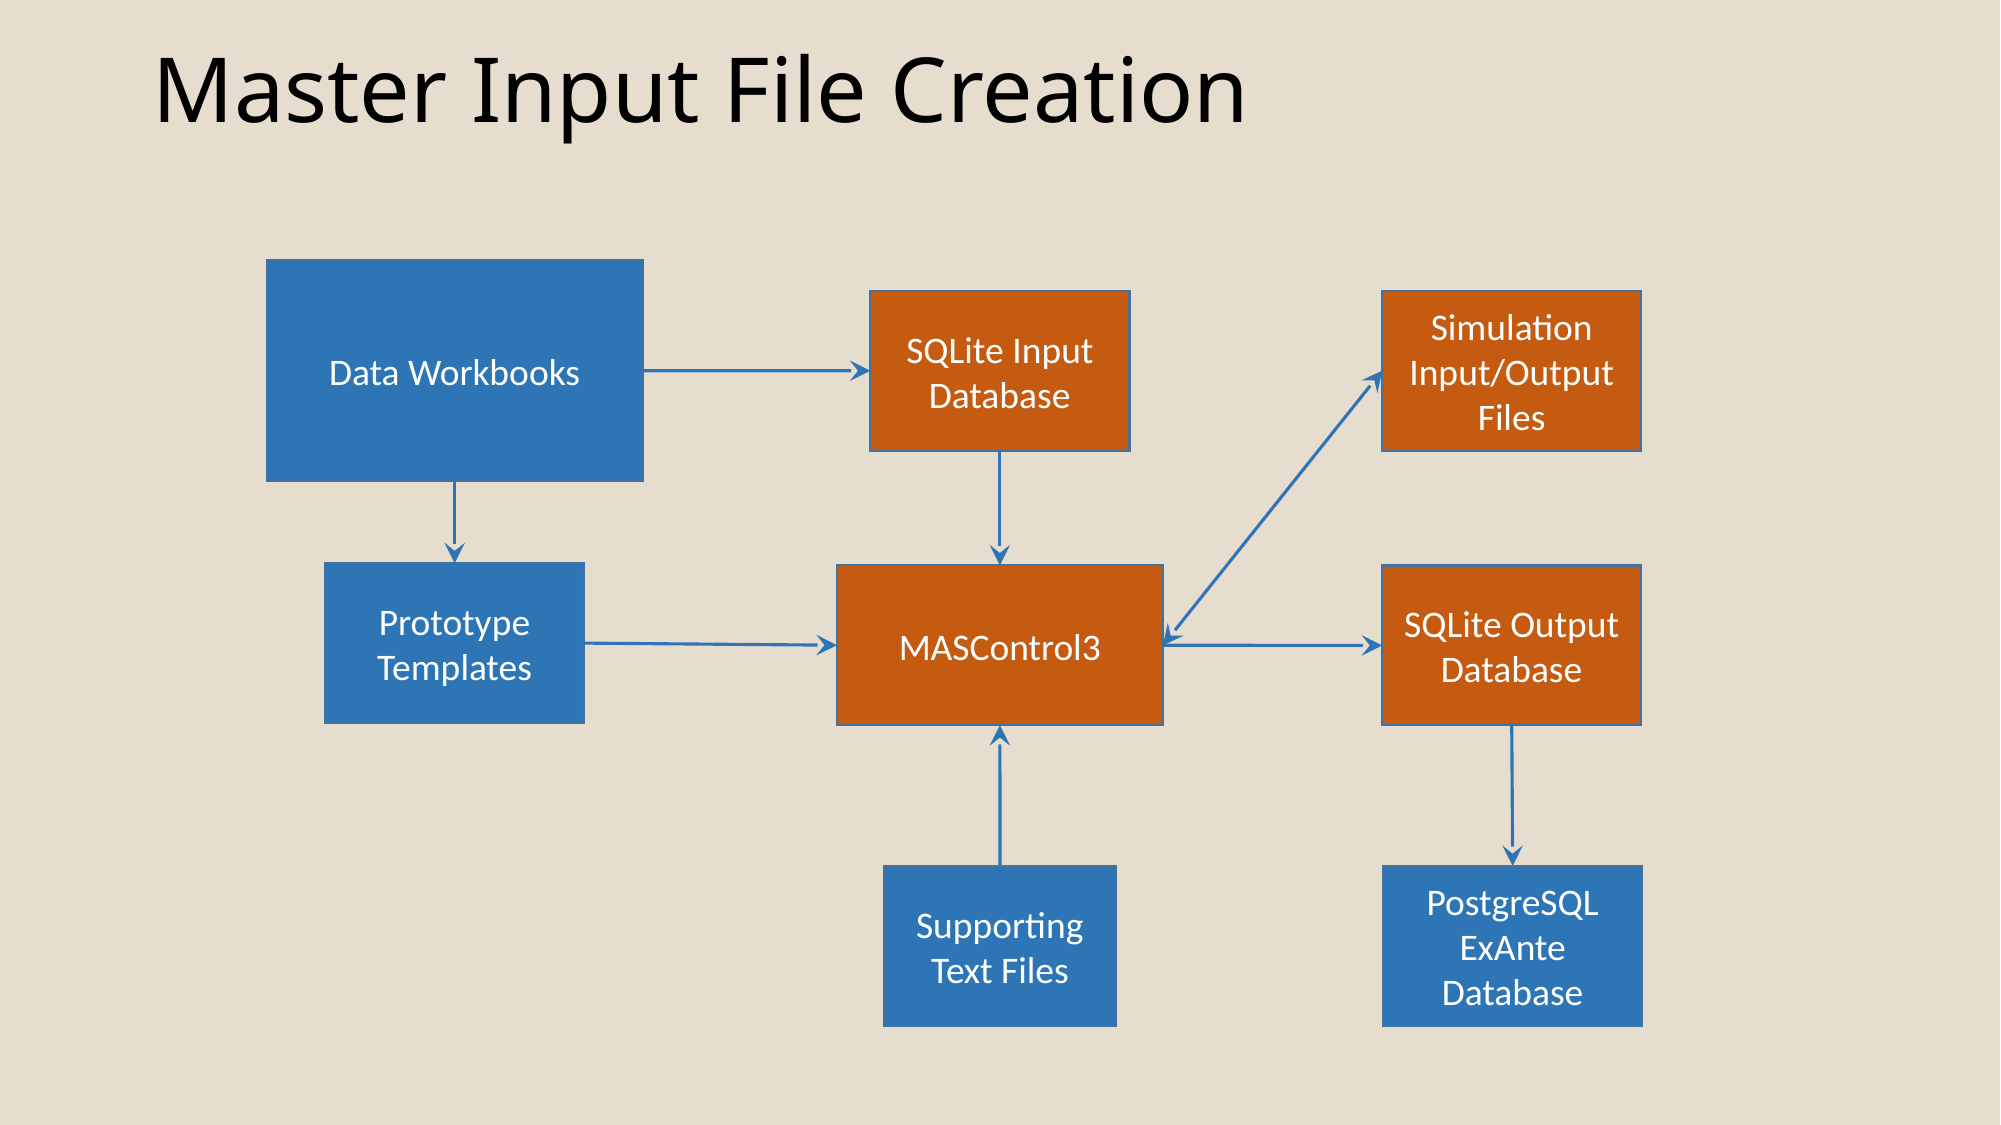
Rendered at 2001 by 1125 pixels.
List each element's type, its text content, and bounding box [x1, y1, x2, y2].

text_box Data Workbooks [266, 259, 644, 482]
title Master Input File Creation [137, 37, 1863, 150]
text_box SQLite Output Database [1381, 564, 1642, 726]
text_box MASControl3 [836, 564, 1164, 726]
text_box PostgreSQL ExAnte Database [1382, 865, 1643, 1027]
text_box Supporting Text Files [883, 865, 1117, 1027]
text_box Simulation Input/Output Files [1381, 290, 1642, 452]
text_box Prototype Templates [324, 562, 585, 724]
text_box SQLite Input Database [869, 290, 1131, 452]
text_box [1162, 370, 1383, 646]
